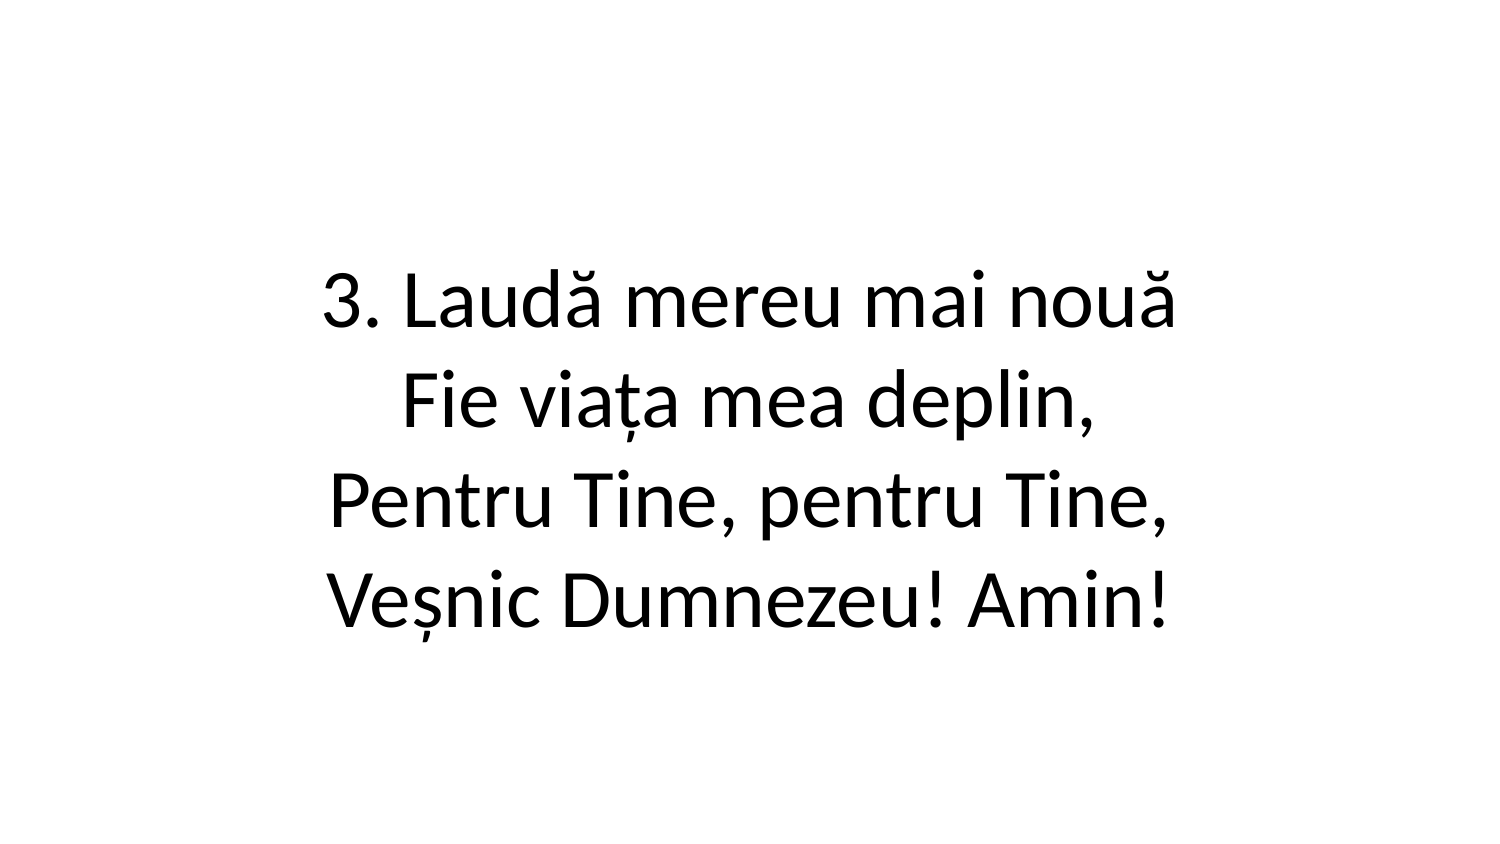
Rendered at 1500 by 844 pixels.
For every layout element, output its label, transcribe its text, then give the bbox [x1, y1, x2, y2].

text_box 3. Laudă mereu mai nouă Fie viața mea deplin, Pentru Tine, pentru Tine, Veșnic Dumnezeu! Amin! [305, 192, 1195, 652]
